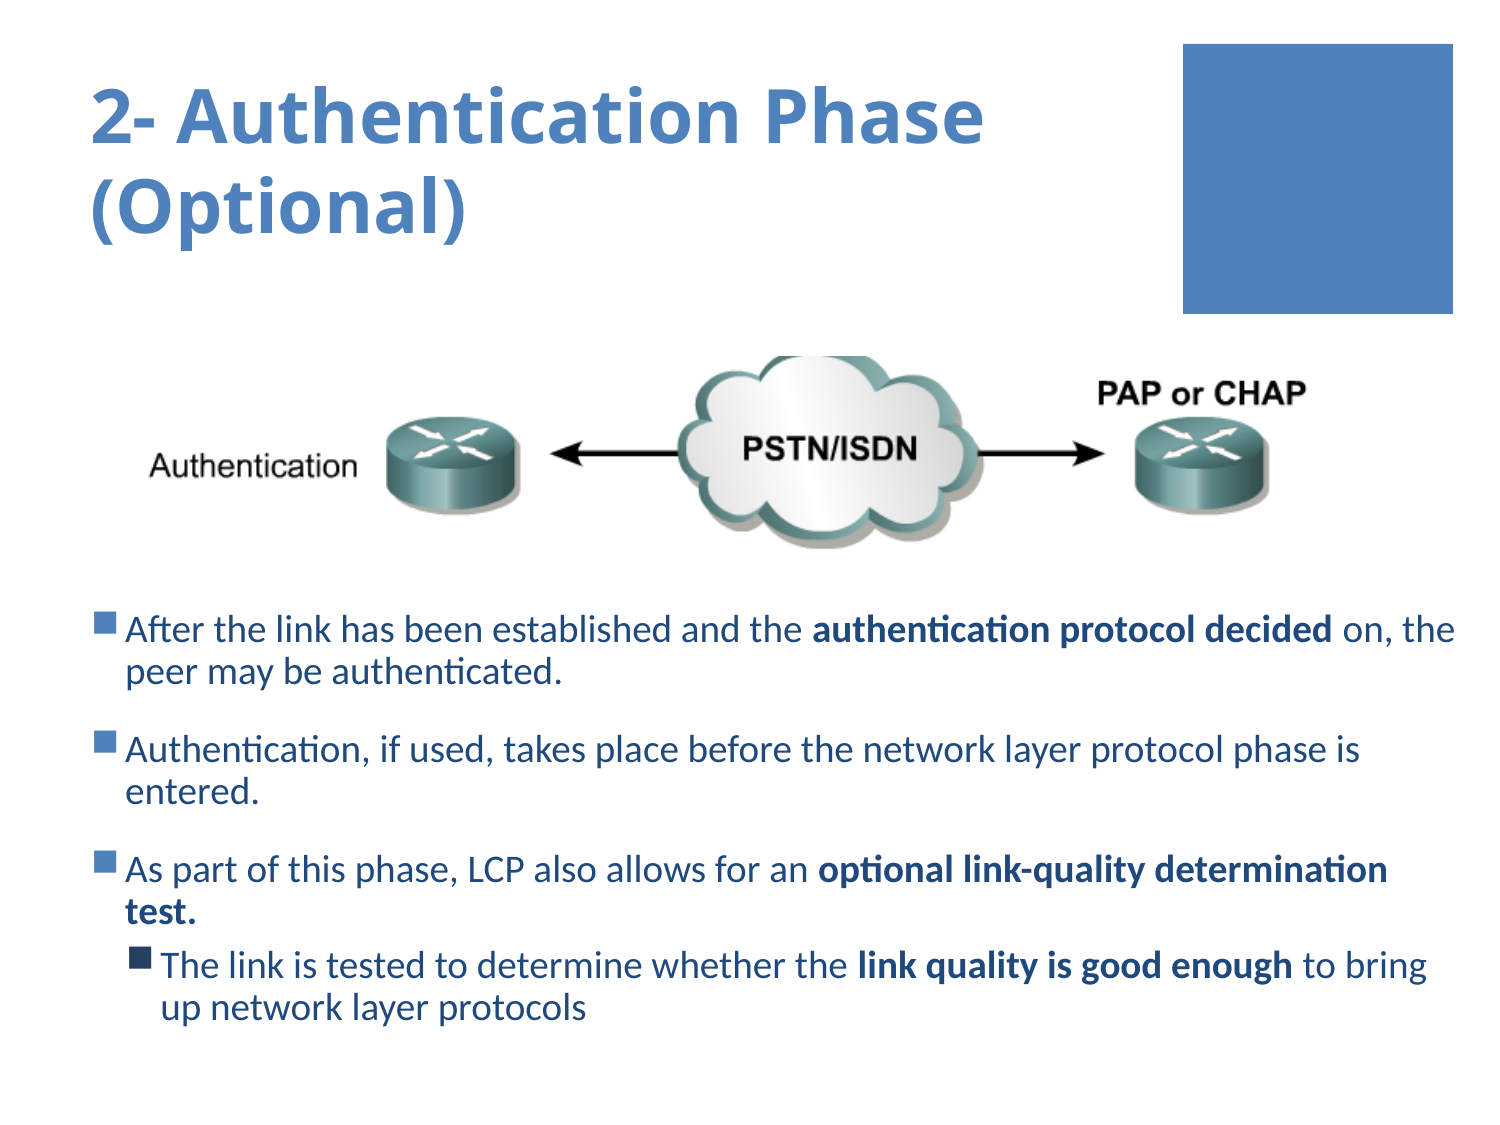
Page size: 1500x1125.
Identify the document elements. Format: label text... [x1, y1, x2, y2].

picture [126, 356, 1330, 558]
list After the link has been established and the authentication protocol decided on, the peer may be authenticated. Authentication, if used, takes place before the network layer protocol phase is entered. As part of this phase, LCP also allows for an optional link-quality determination test. The link is tested to determine whether the link quality is good enough to bring up network layer protocols [75, 601, 1475, 1039]
title 2- Authentication Phase (Optional) [75, 68, 1143, 256]
